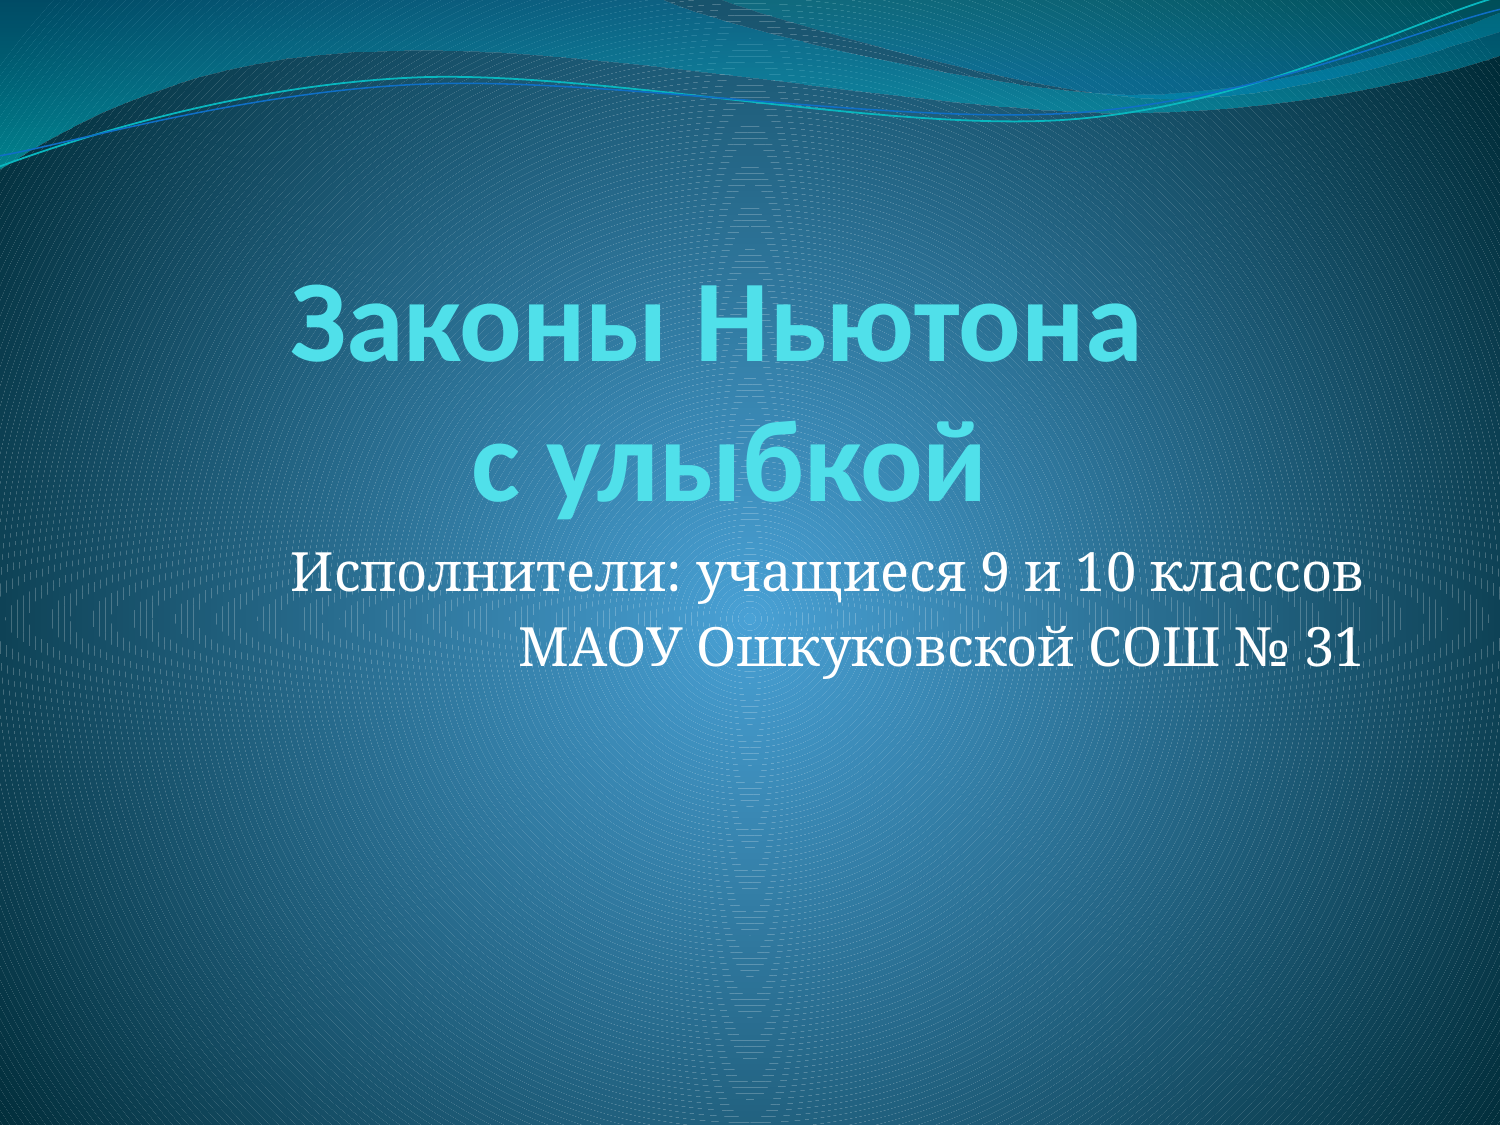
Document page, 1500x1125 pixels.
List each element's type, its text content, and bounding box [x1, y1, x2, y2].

title Законы Ньютона с улыбкой [87, 224, 1376, 525]
subtitle Исполнители: учащиеся 9 и 10 классов МАОУ Ошкуковской СОШ № 31 [87, 529, 1376, 818]
